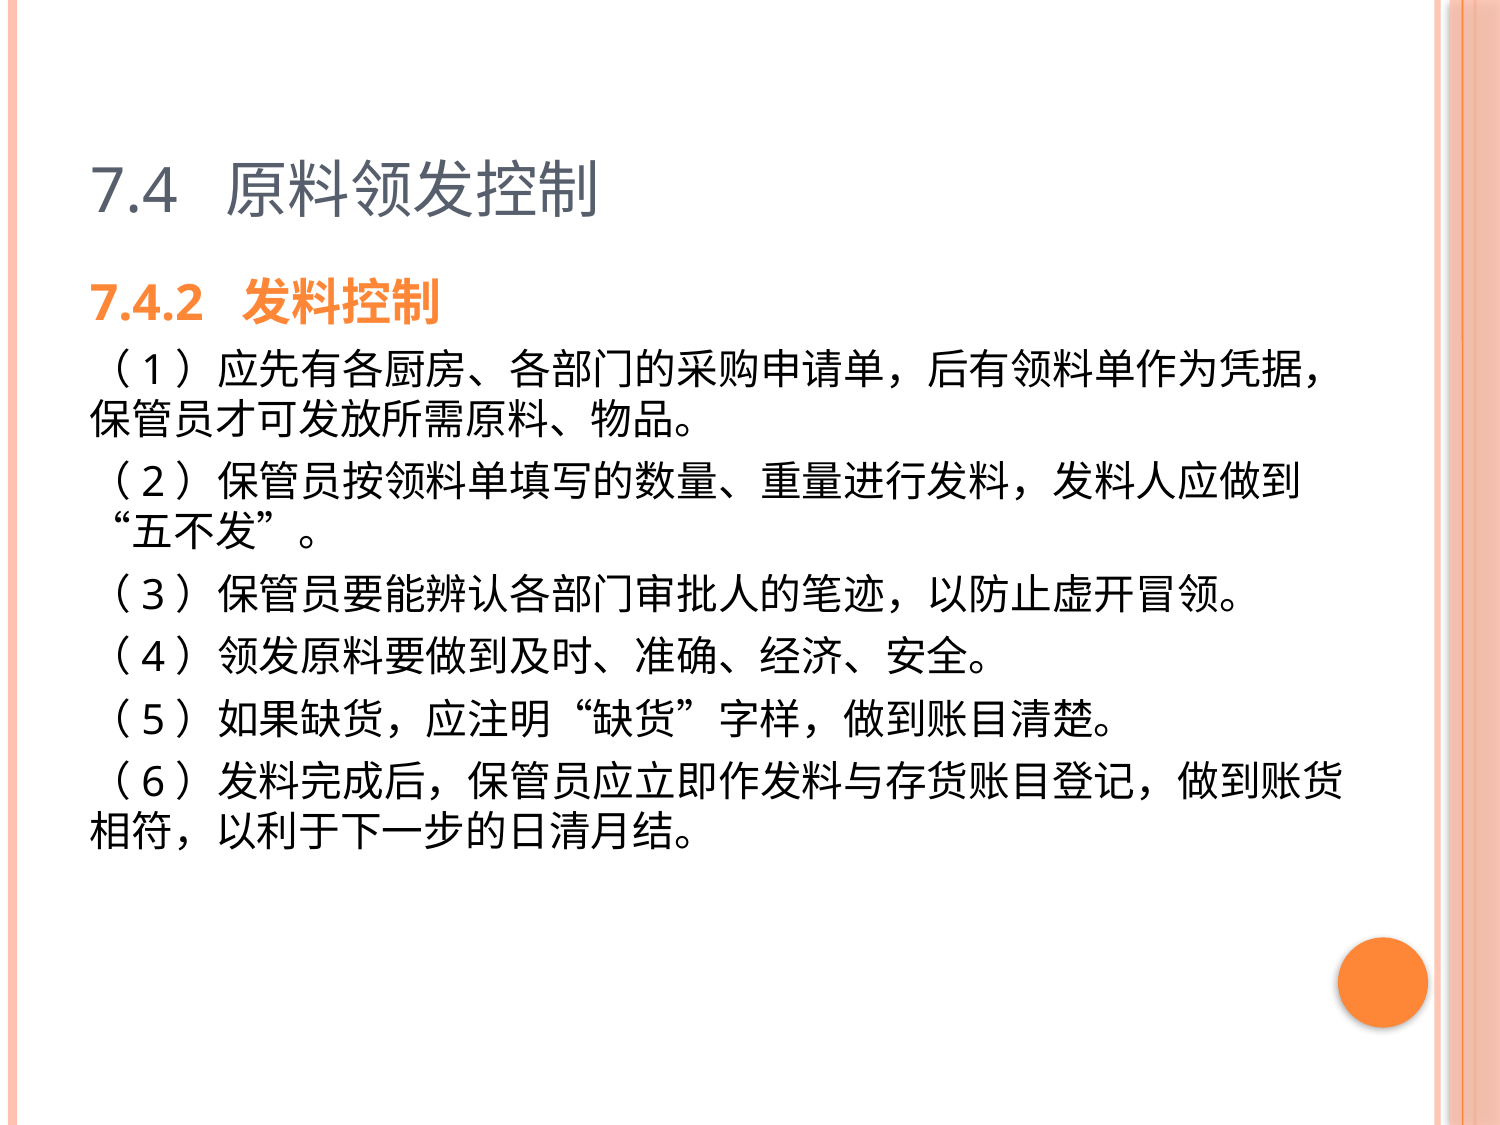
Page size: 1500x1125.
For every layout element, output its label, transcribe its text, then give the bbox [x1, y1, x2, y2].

list 7.4.2 发料控制 （1）应先有各厨房、各部门的采购申请单，后有领料单作为凭据，保管员才可发放所需原料、物品。 （2）保管员按领料单填写的数量、重量进行发料，发料人应做到“五不发”。 （3）保管员要能辨认各部门审批人的笔迹，以防止虚开冒领。 （4）领发原料要做到及时、准确、经济、安全。 （5）如果缺货，应注明“缺货”字样，做到账目清楚。 （6）发料完成后，保管员应立即作发料与存货账目登记，做到账货相符，以利于下一步的日清月结。 [74, 262, 1395, 1063]
title 7.4 原料领发控制 [75, 45, 1300, 233]
